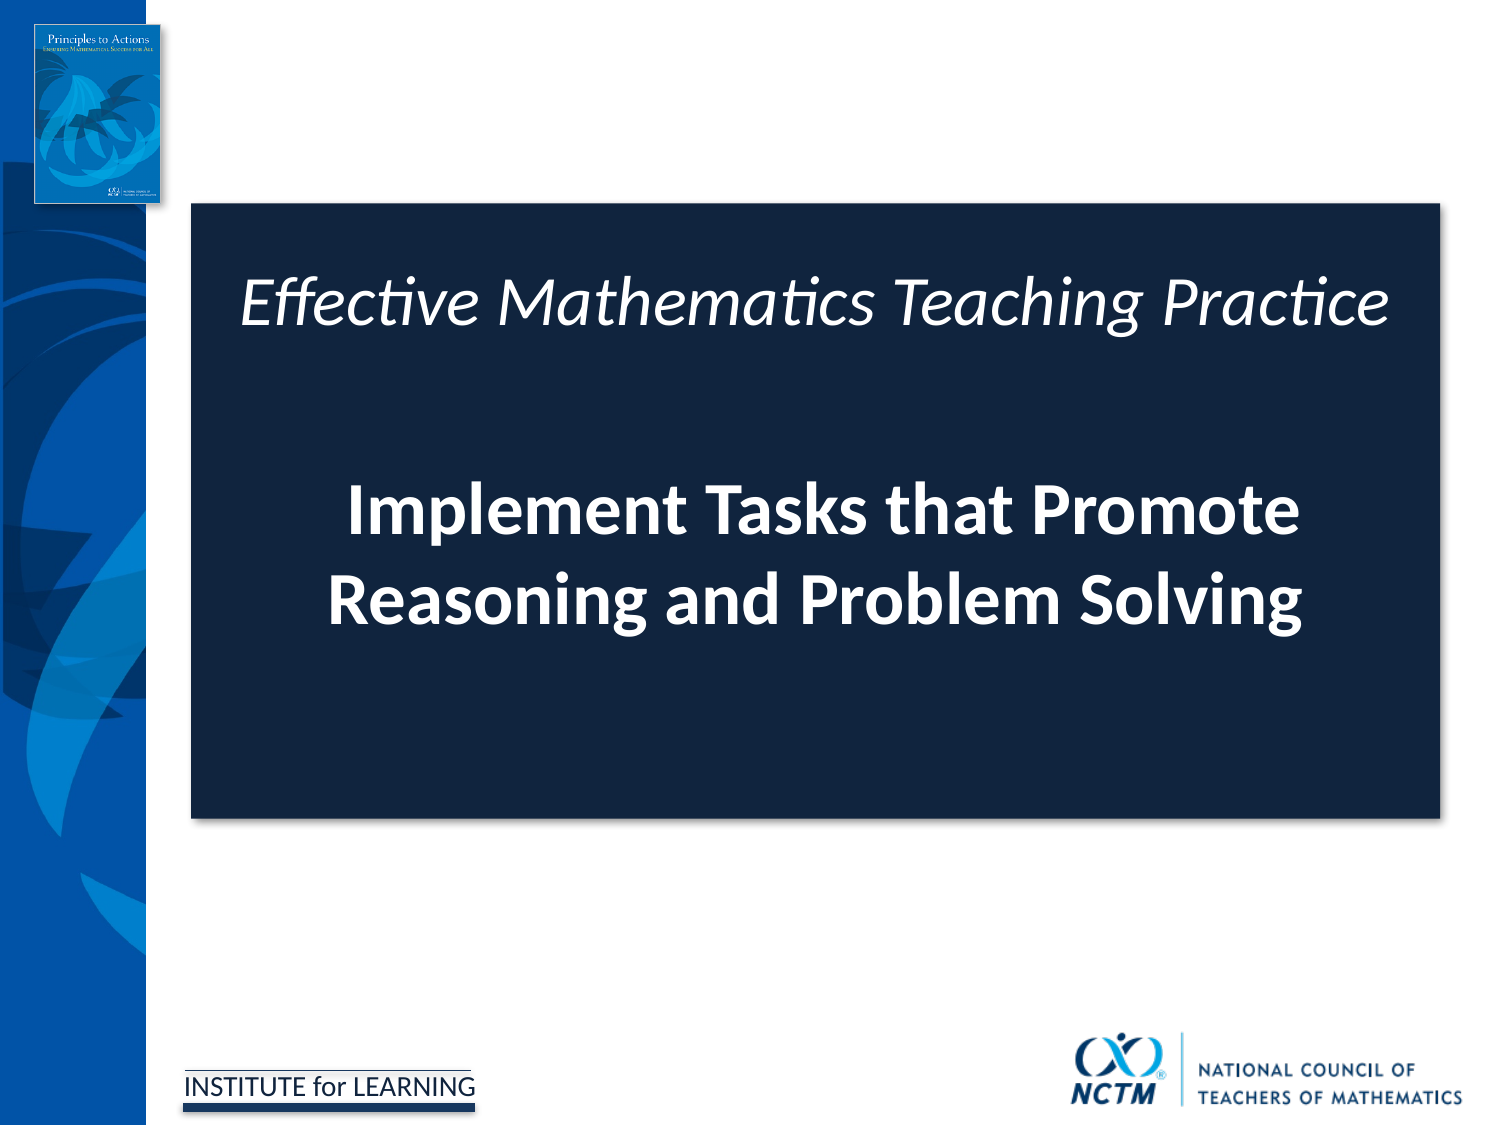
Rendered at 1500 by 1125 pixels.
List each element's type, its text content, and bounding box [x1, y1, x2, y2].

list Effective Mathematics Teaching Practice Implement Tasks that Promote Reasoning and Problem Solving [191, 203, 1441, 819]
picture [35, 25, 160, 203]
picture [0, 0, 146, 1125]
